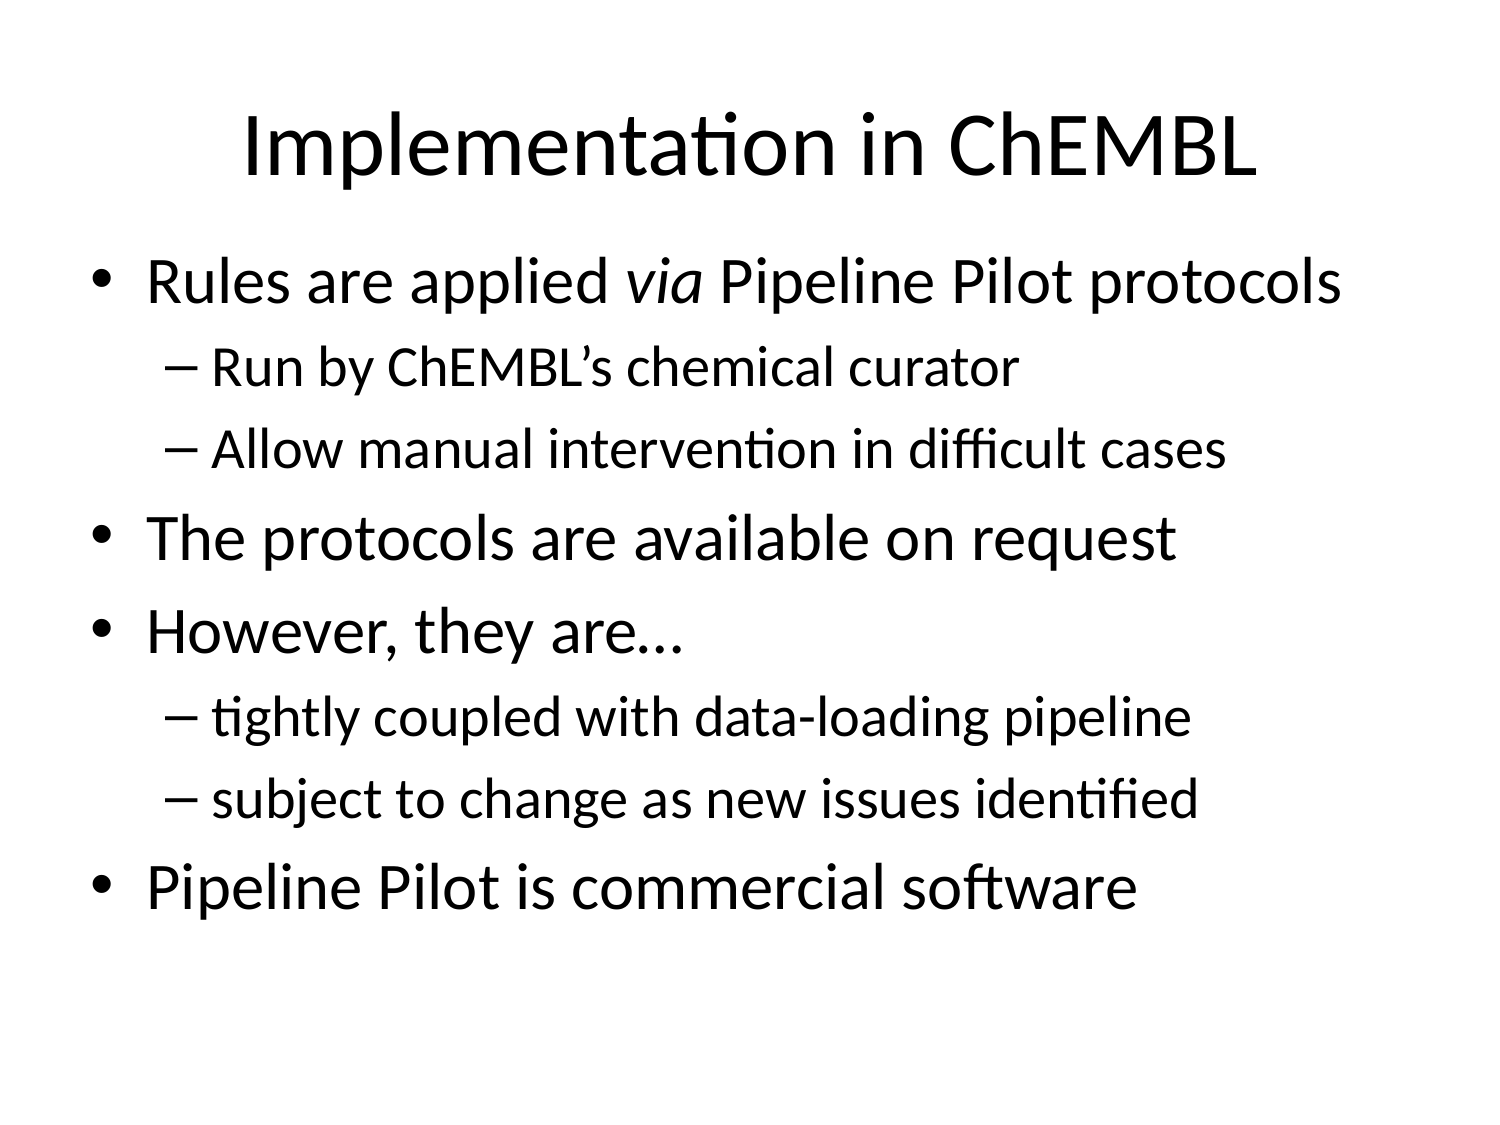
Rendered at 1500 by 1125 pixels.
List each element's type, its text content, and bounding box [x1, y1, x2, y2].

title Implementation in ChEMBL [75, 45, 1425, 233]
list Rules are applied via Pipeline Pilot protocols Run by ChEMBL’s chemical curator Allow manual intervention in difficult cases The protocols are available on request However, they are… tightly coupled with data-loading pipeline subject to change as new issues identified Pipeline Pilot is commercial software [75, 229, 1413, 1103]
